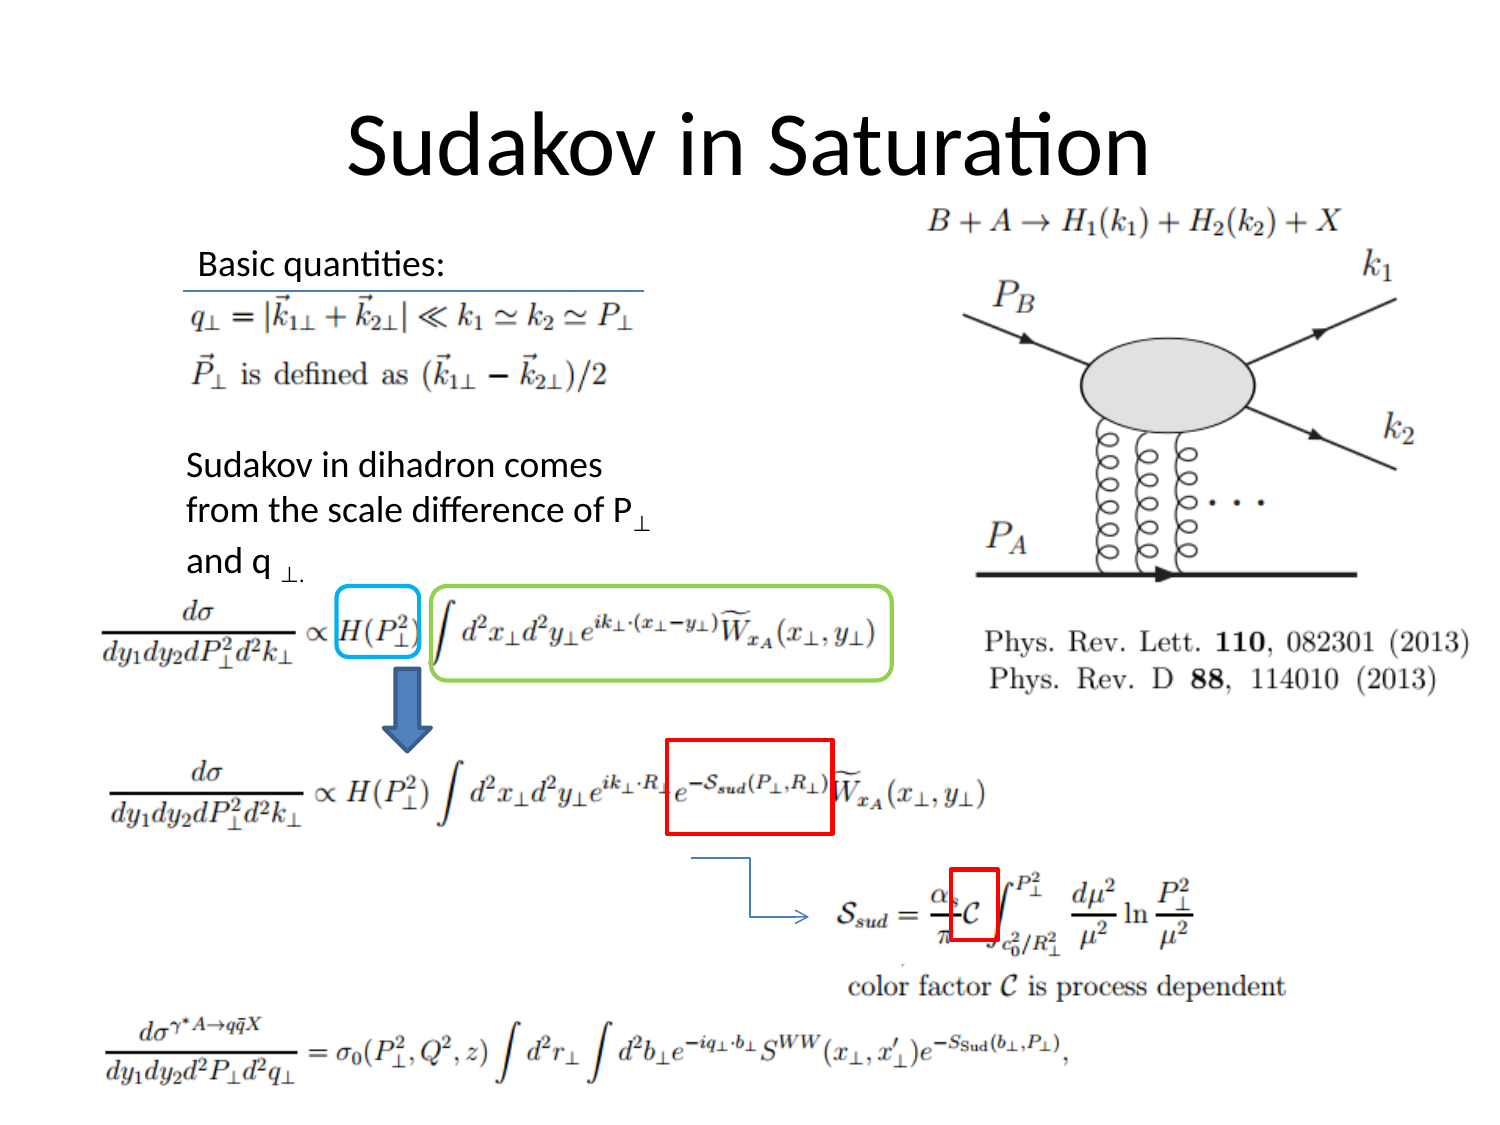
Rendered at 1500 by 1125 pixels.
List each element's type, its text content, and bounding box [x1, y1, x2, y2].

text_box [439, 584, 894, 683]
picture [76, 963, 1286, 1102]
text_box Sudakov in dihadron comes from the scale difference of P⊥ and q ⊥. [171, 432, 680, 584]
picture [832, 857, 1204, 962]
text_box [381, 681, 433, 734]
picture [915, 196, 1442, 599]
picture [88, 735, 995, 835]
picture [182, 292, 641, 335]
picture [182, 349, 609, 394]
picture [979, 621, 1471, 700]
picture [339, 589, 416, 654]
title Sudakov in Saturation [75, 45, 1425, 233]
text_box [690, 857, 810, 918]
picture [88, 585, 881, 673]
text_box Basic quantities: [183, 231, 479, 289]
